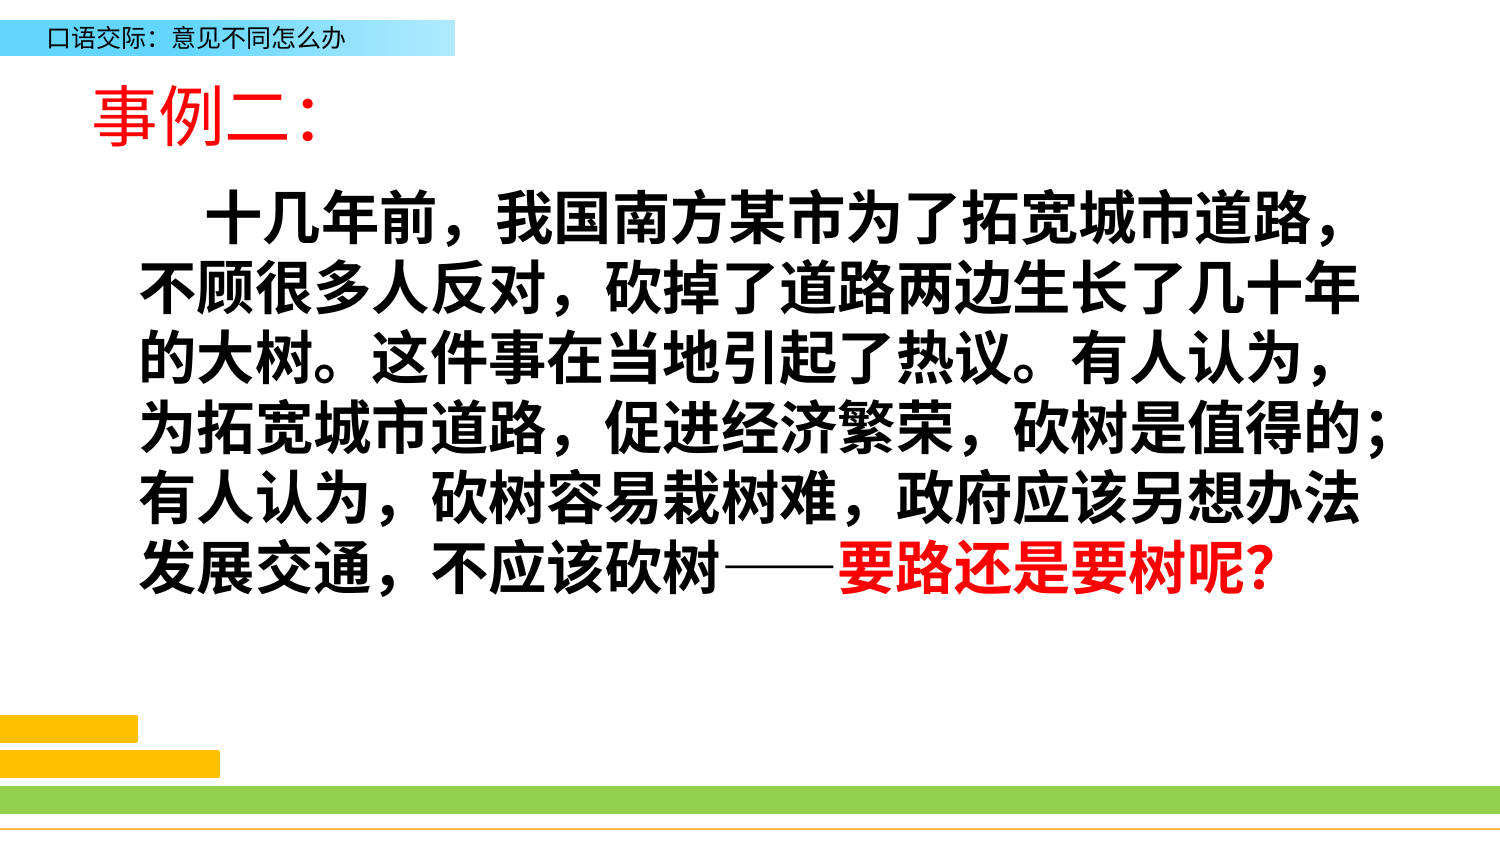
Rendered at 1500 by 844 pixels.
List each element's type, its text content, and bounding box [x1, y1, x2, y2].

text_box 事例二： [76, 67, 361, 163]
text_box 十几年前，我国南方某市为了拓宽城市道路，不顾很多人反对，砍掉了道路两边生长了几十年的大树。这件事在当地引起了热议。有人认为，为拓宽城市道路，促进经济繁荣，砍树是值得的；有人认为，砍树容易栽树难，政府应该另想办法发展交通，不应该砍树——要路还是要树呢？ [123, 173, 1424, 609]
